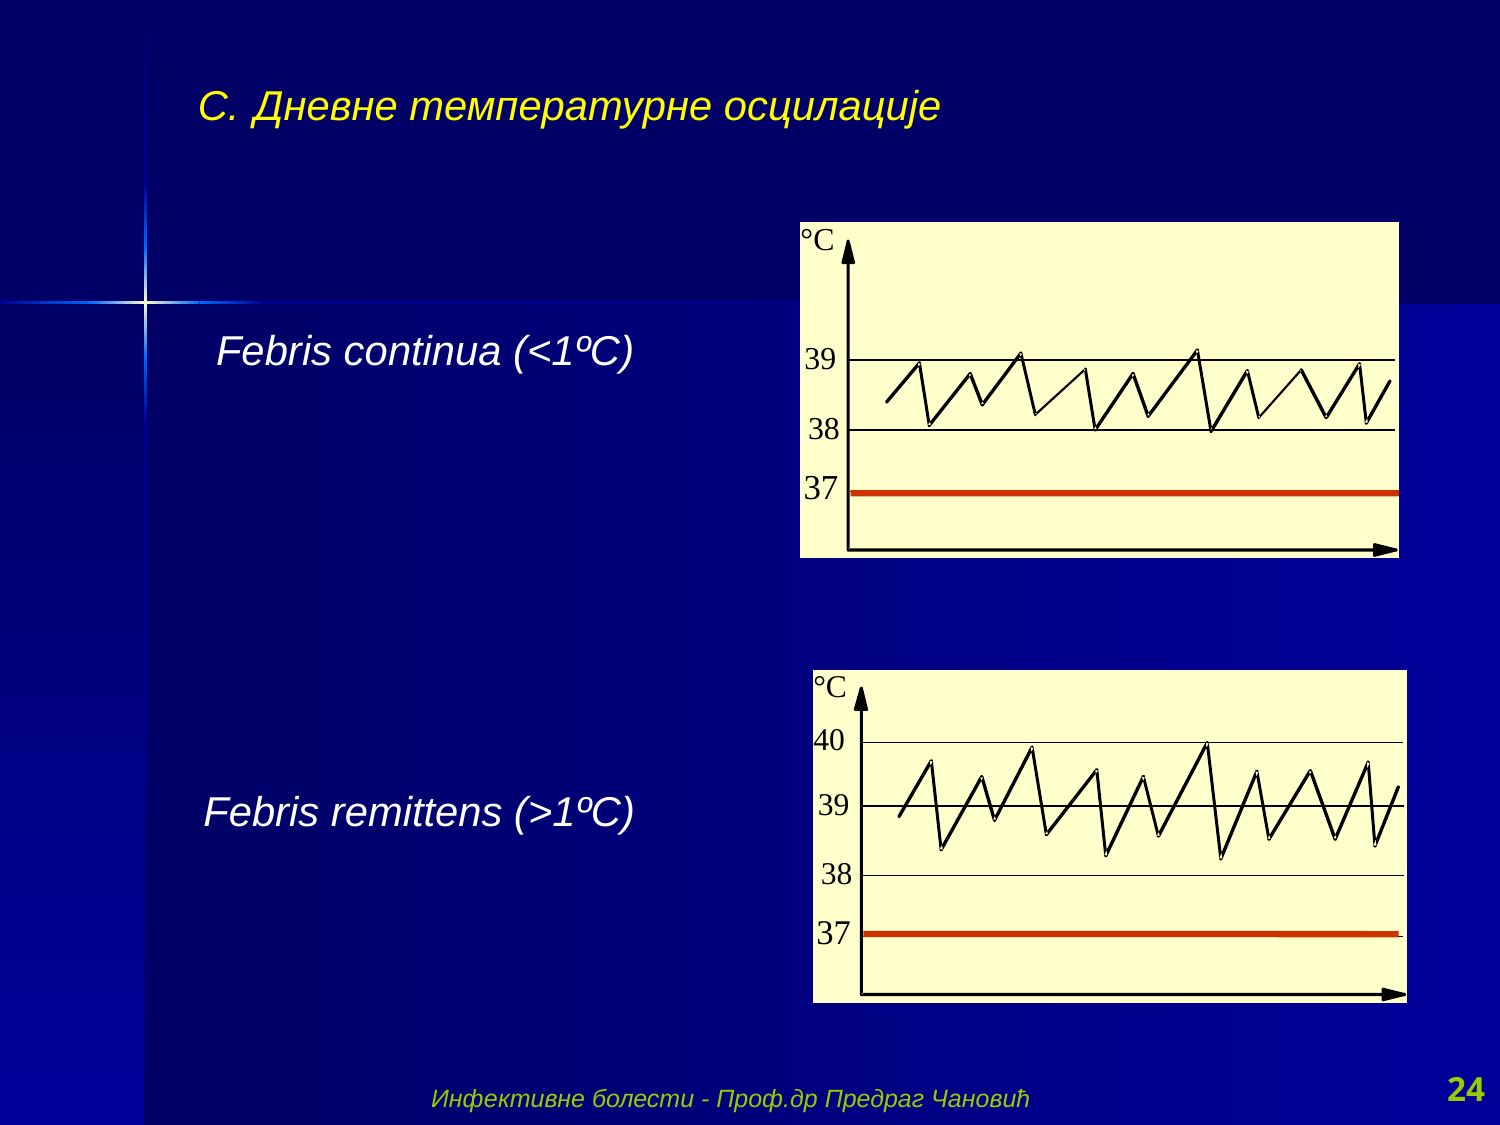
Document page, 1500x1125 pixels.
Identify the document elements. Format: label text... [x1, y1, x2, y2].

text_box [813, 669, 1408, 1003]
text_box Febris remittens (>1ºC) [188, 776, 662, 842]
text_box Дневне температурне осцилације [183, 71, 957, 136]
slide_number 24 [1354, 1059, 1500, 1125]
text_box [800, 222, 1400, 559]
text_box Febris continua (<1ºC) [201, 316, 661, 382]
footer Инфективне болести - Проф.др Предраг Чановић [412, 1074, 1051, 1125]
